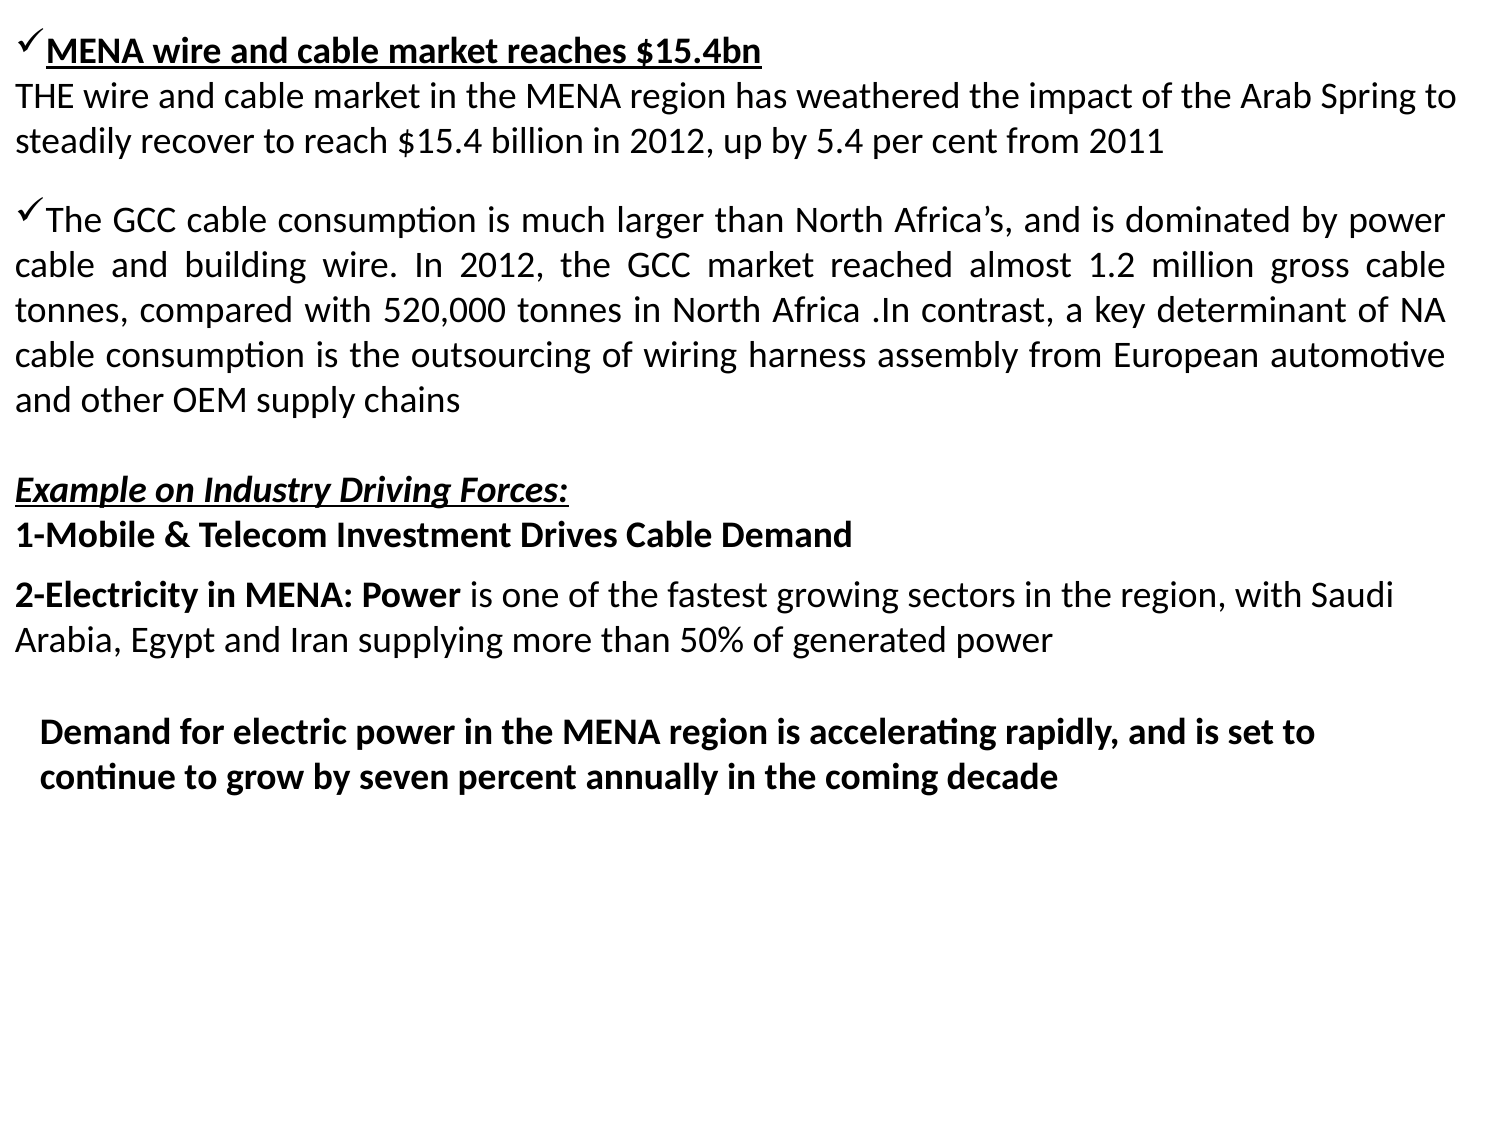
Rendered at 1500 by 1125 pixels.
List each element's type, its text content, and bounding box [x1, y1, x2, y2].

text_box 2-Electricity in MENA: Power is one of the fastest growing sectors in the region, with Saudi Arabia, Egypt and Iran supplying more than 50% of generated power [0, 562, 1475, 713]
text_box MENA wire and cable market reaches $15.4bn THE wire and cable market in the MENA region has weathered the impact of the Arab Spring to steadily recover to reach $15.4 billion in 2012, up by 5.4 per cent from 2011 [0, 18, 1500, 304]
text_box Demand for electric power in the MENA region is accelerating rapidly, and is set to continue to grow by seven percent annually in the coming decade [24, 699, 1475, 805]
text_box The GCC cable consumption is much larger than North Africa’s, and is dominated by power cable and building wire. In 2012, the GCC market reached almost 1.2 million gross cable tonnes, compared with 520,000 tonnes in North Africa .In contrast, a key determinant of NA cable consumption is the outsourcing of wiring harness assembly from European automotive and other OEM supply chains Example on Industry Driving Forces: 1-Mobile & Telecom Investment Drives Cable Demand [0, 187, 1463, 562]
